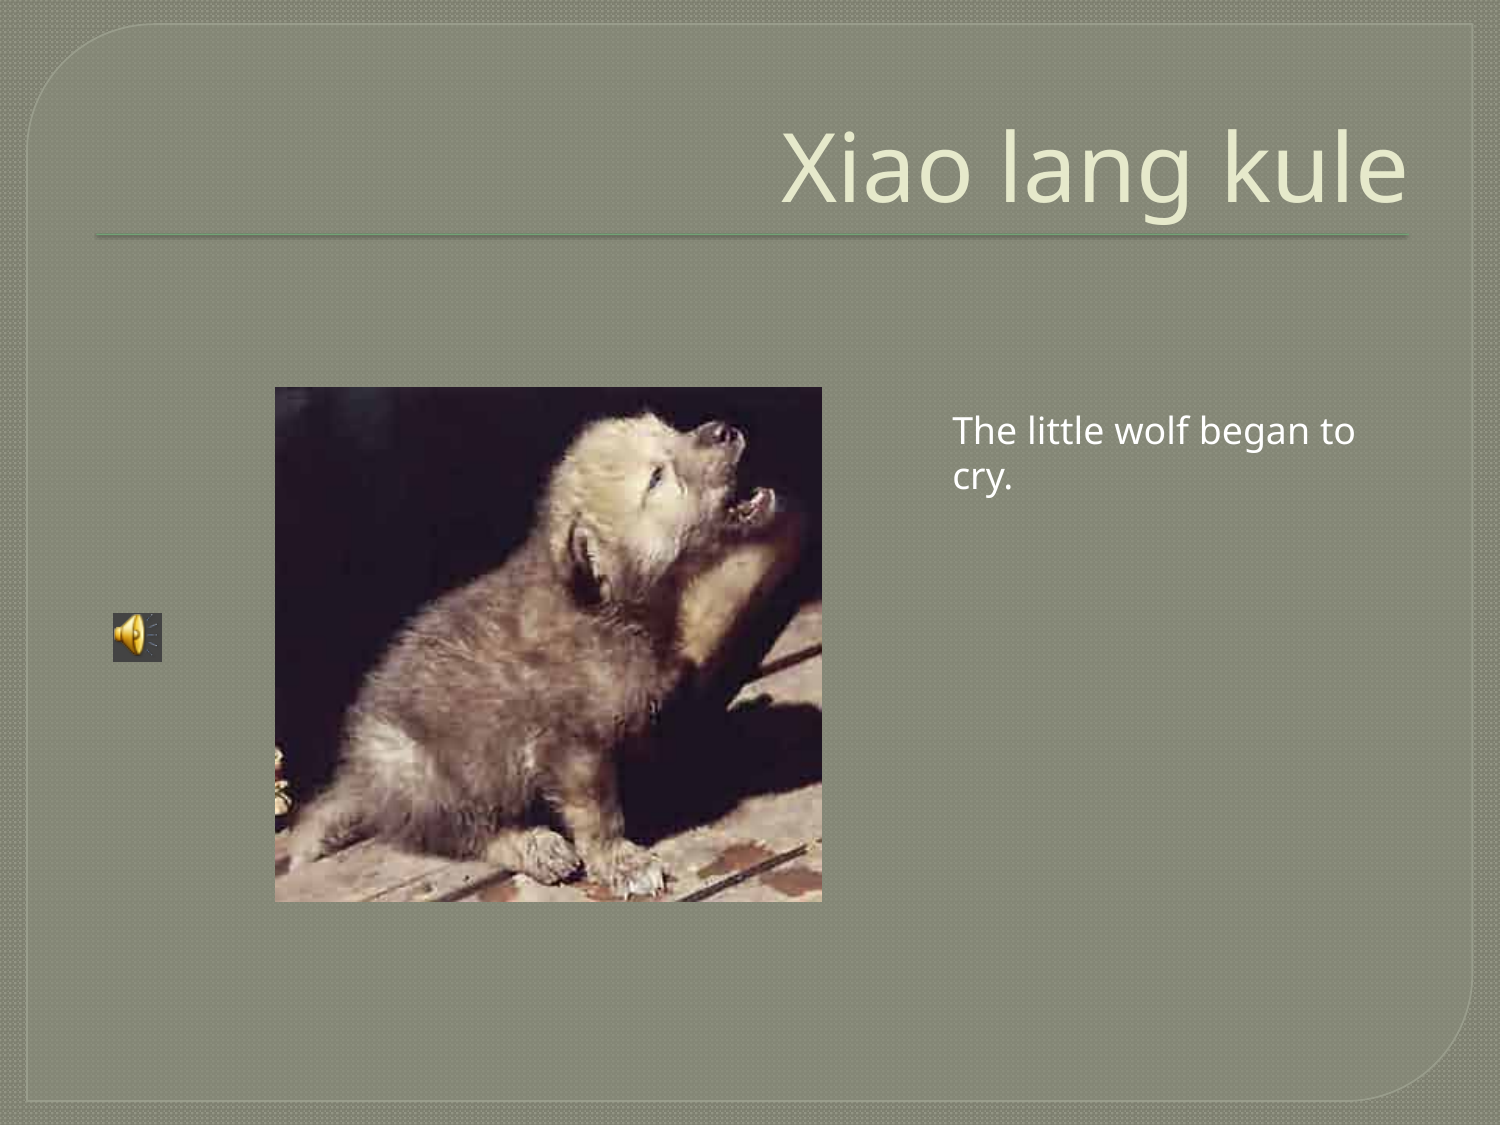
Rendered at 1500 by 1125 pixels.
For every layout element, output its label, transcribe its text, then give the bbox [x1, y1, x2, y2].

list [274, 387, 823, 902]
picture [112, 612, 163, 663]
text_box The little wolf began to cry. [937, 399, 1400, 505]
title Xiao lang kule [75, 41, 1425, 230]
